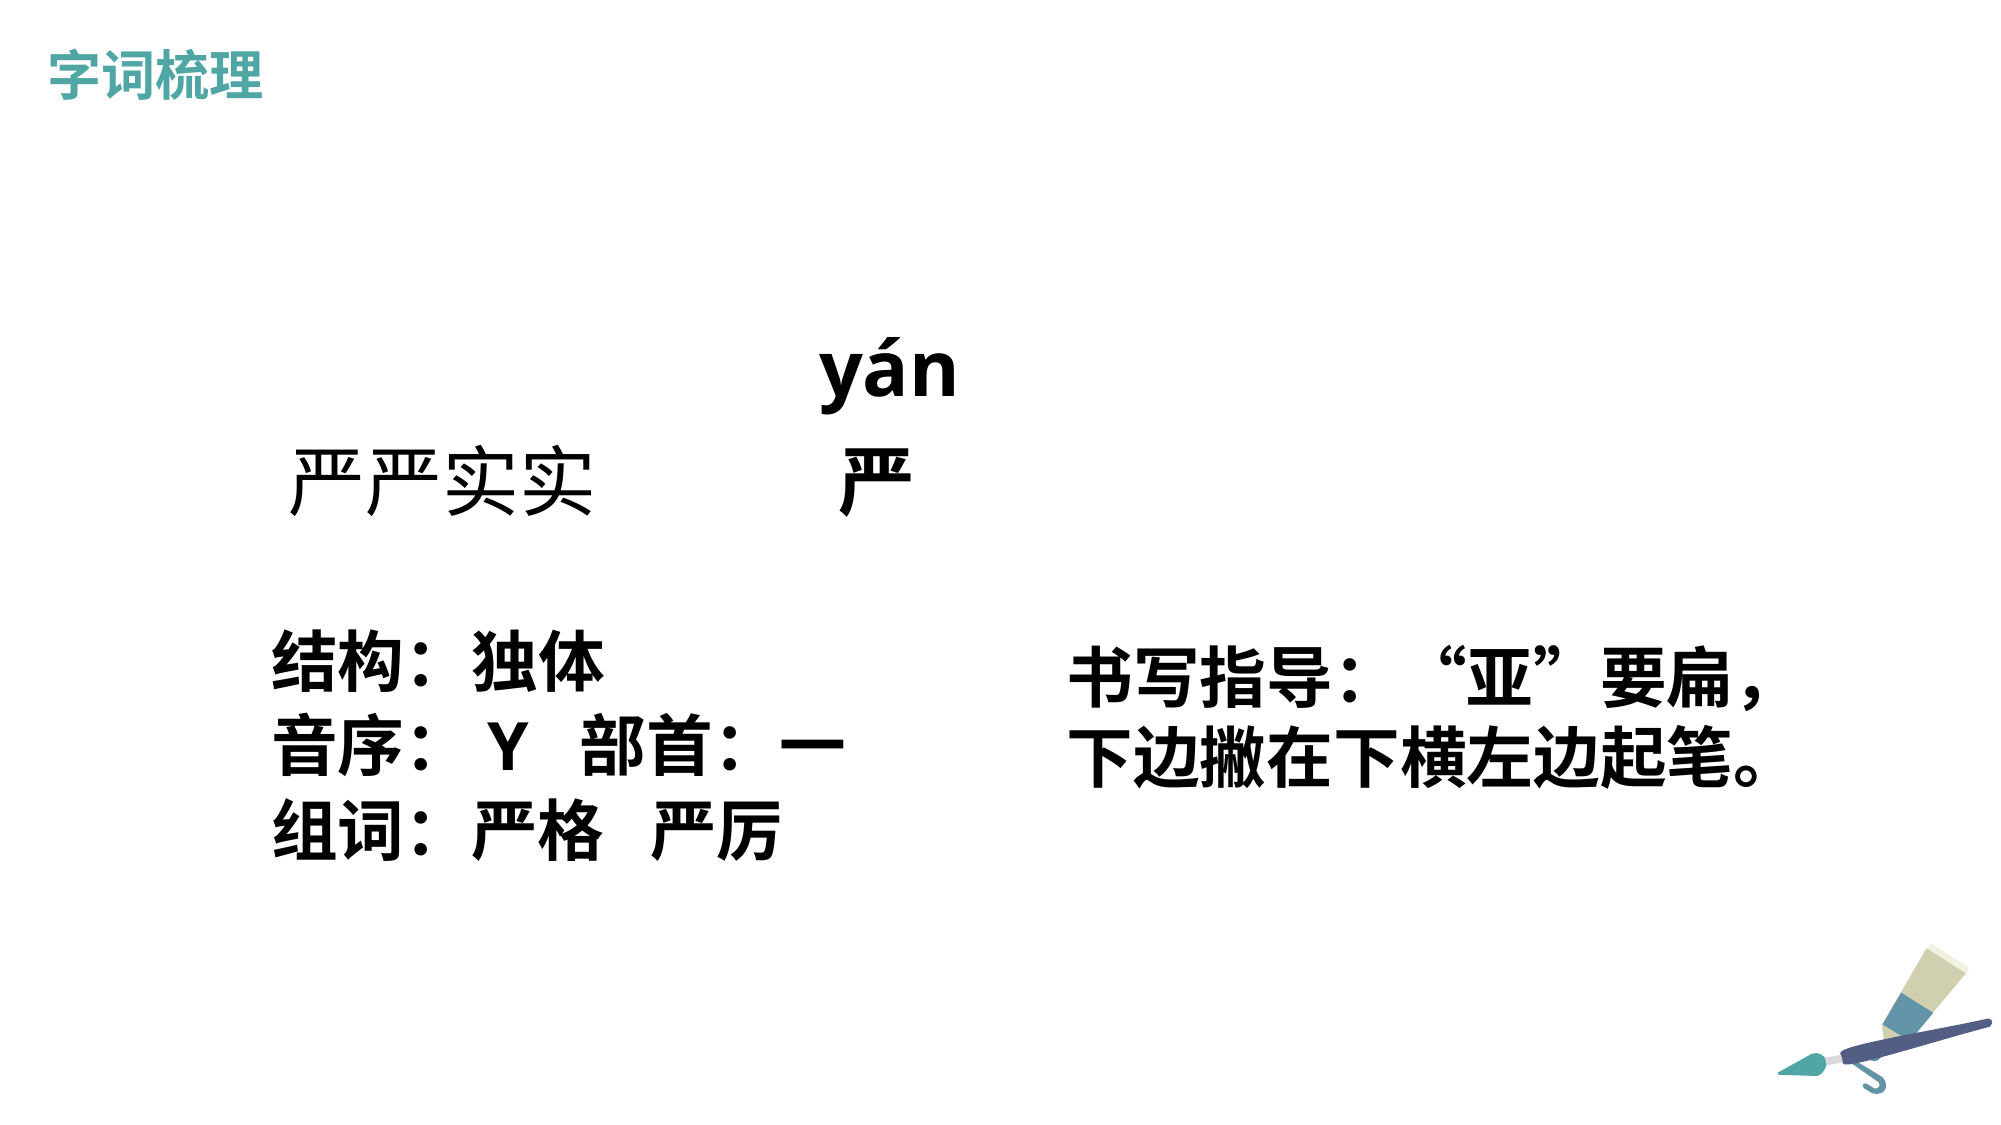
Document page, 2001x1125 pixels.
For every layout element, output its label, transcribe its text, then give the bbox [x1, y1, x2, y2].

text_box 书写指导：“亚”要扁， 下边撇在下横左边起笔。 [1045, 625, 1792, 806]
text_box 组词：严格 严厉 [251, 778, 914, 879]
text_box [1811, 945, 1974, 1125]
text_box 严 [818, 423, 936, 536]
text_box 严严实实 [268, 423, 671, 536]
text_box 音序：Y 部首：一 [251, 693, 887, 794]
text_box 结构：独体 [251, 609, 763, 693]
text_box 字词梳理 [32, 33, 347, 114]
text_box yán [799, 309, 1047, 422]
